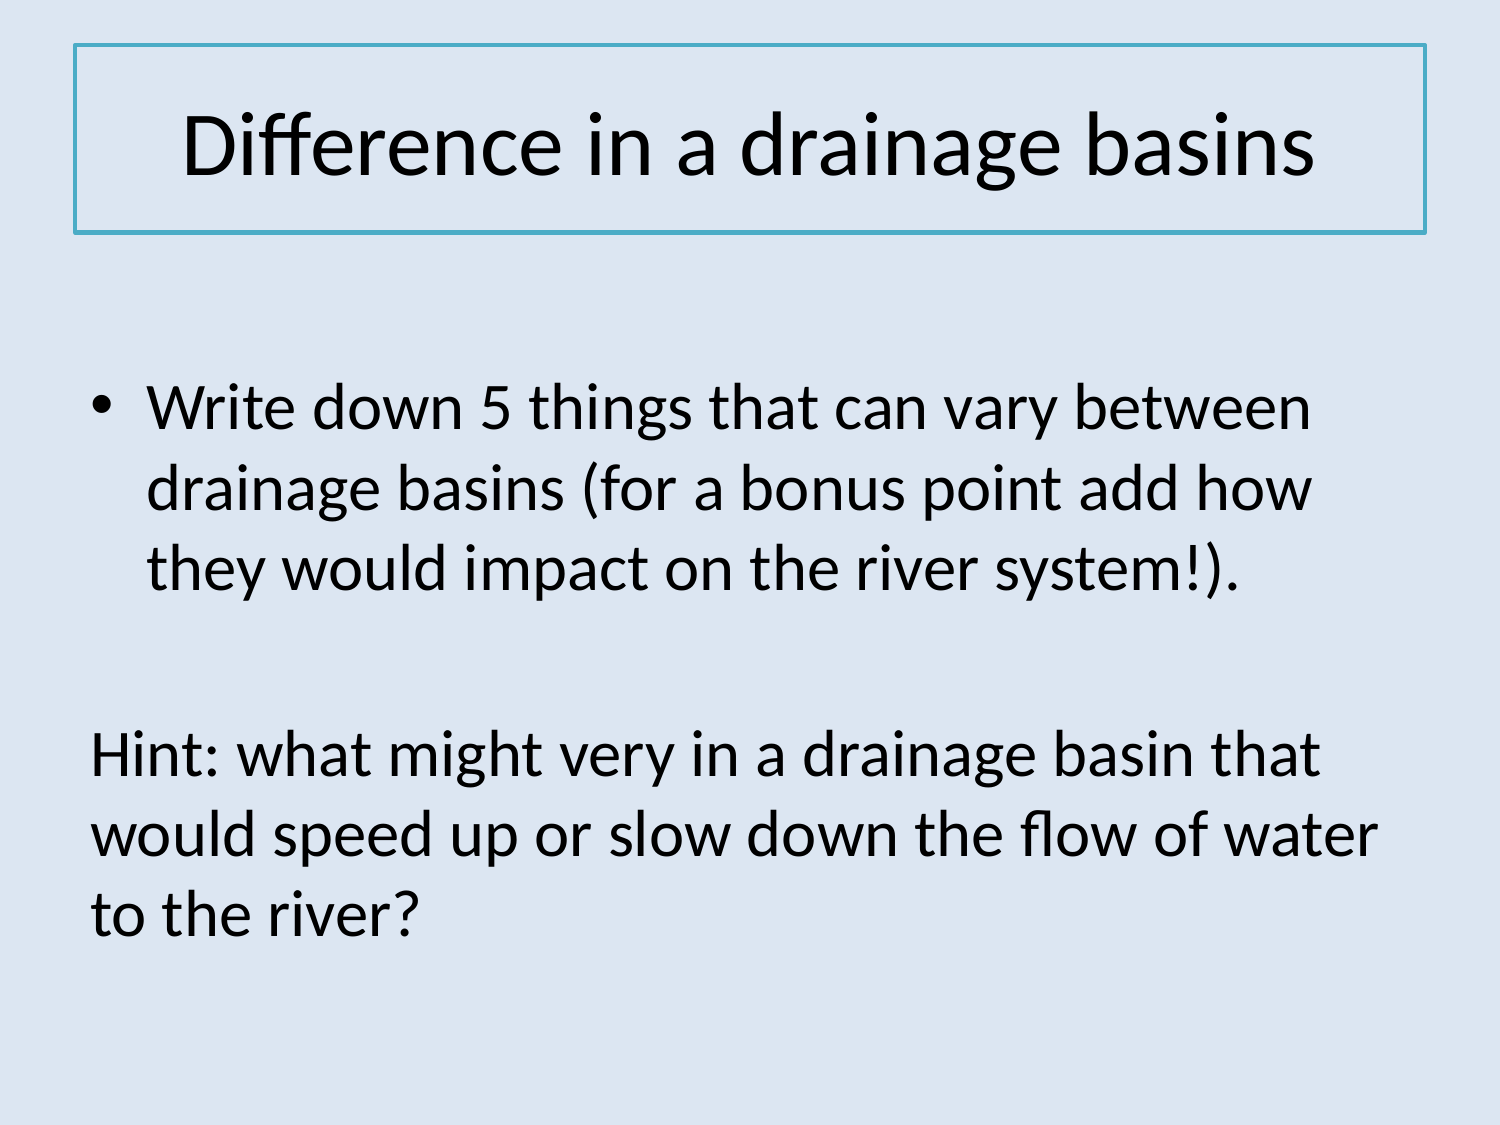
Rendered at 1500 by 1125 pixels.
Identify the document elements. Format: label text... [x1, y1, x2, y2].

title Difference in a drainage basins [73, 43, 1427, 235]
list Write down 5 things that can vary between drainage basins (for a bonus point add how they would impact on the river system!). Hint: what might very in a drainage basin that would speed up or slow down the flow of water to the river? [75, 262, 1425, 1005]
